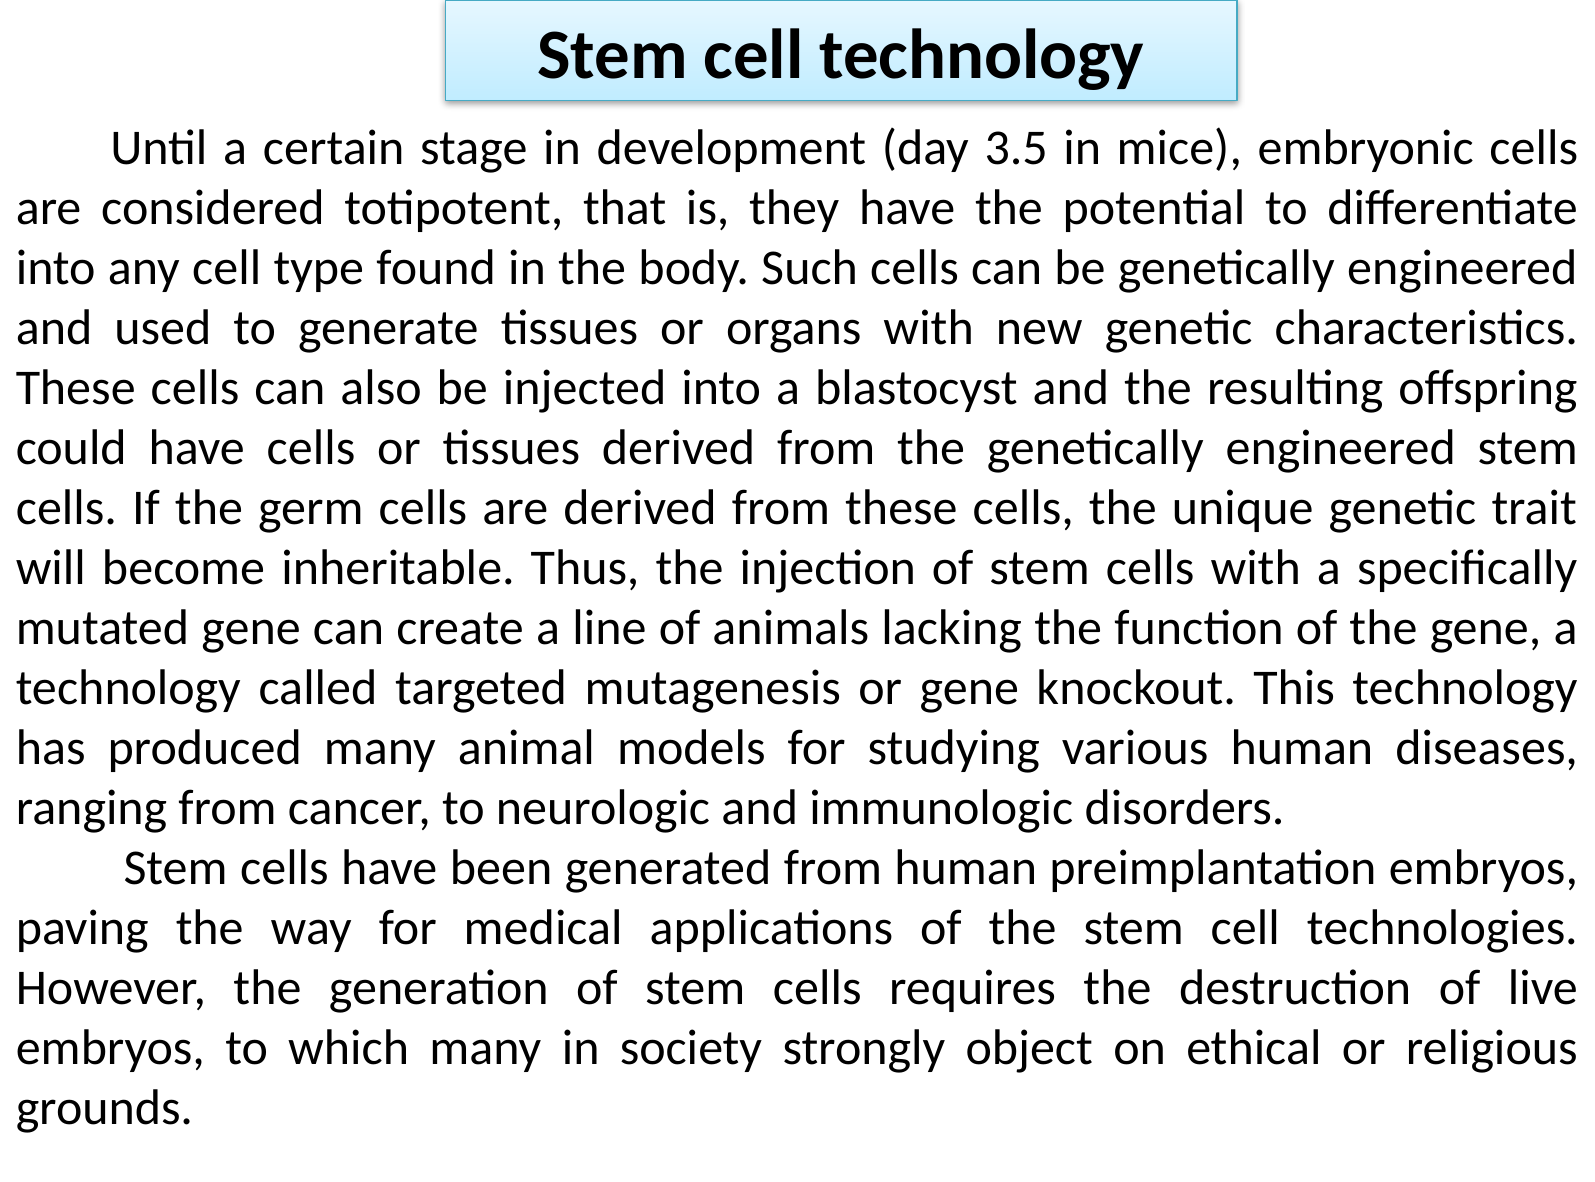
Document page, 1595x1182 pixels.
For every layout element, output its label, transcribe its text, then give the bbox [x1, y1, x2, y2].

text_box Stem cell technology [445, 0, 1238, 101]
text_box Until a certain stage in development (day 3.5 in mice), embryonic cells are considered totipotent, that is, they have the potential to differentiate into any cell type found in the body. Such cells can be genetically engineered and used to generate tissues or organs with new genetic characteristics. These cells can also be injected into a blastocyst and the resulting offspring could have cells or tissues derived from the genetically engineered stem cells. If the germ cells are derived from these cells, the unique genetic trait will become inheritable. Thus, the injection of stem cells with a specifically mutated gene can create a line of animals lacking the function of the gene, a technology called targeted mutagenesis or gene knockout. This technology has produced many animal models for studying various human diseases, ranging from cancer, to neurologic and immunologic disorders. Stem cells have been generated from human preimplantation embryos, paving the way for medical applications of the stem cell technologies. However, the generation of stem cells requires the destruction of live embryos, to which many in society strongly object on ethical or religious grounds. [0, 106, 1595, 1143]
